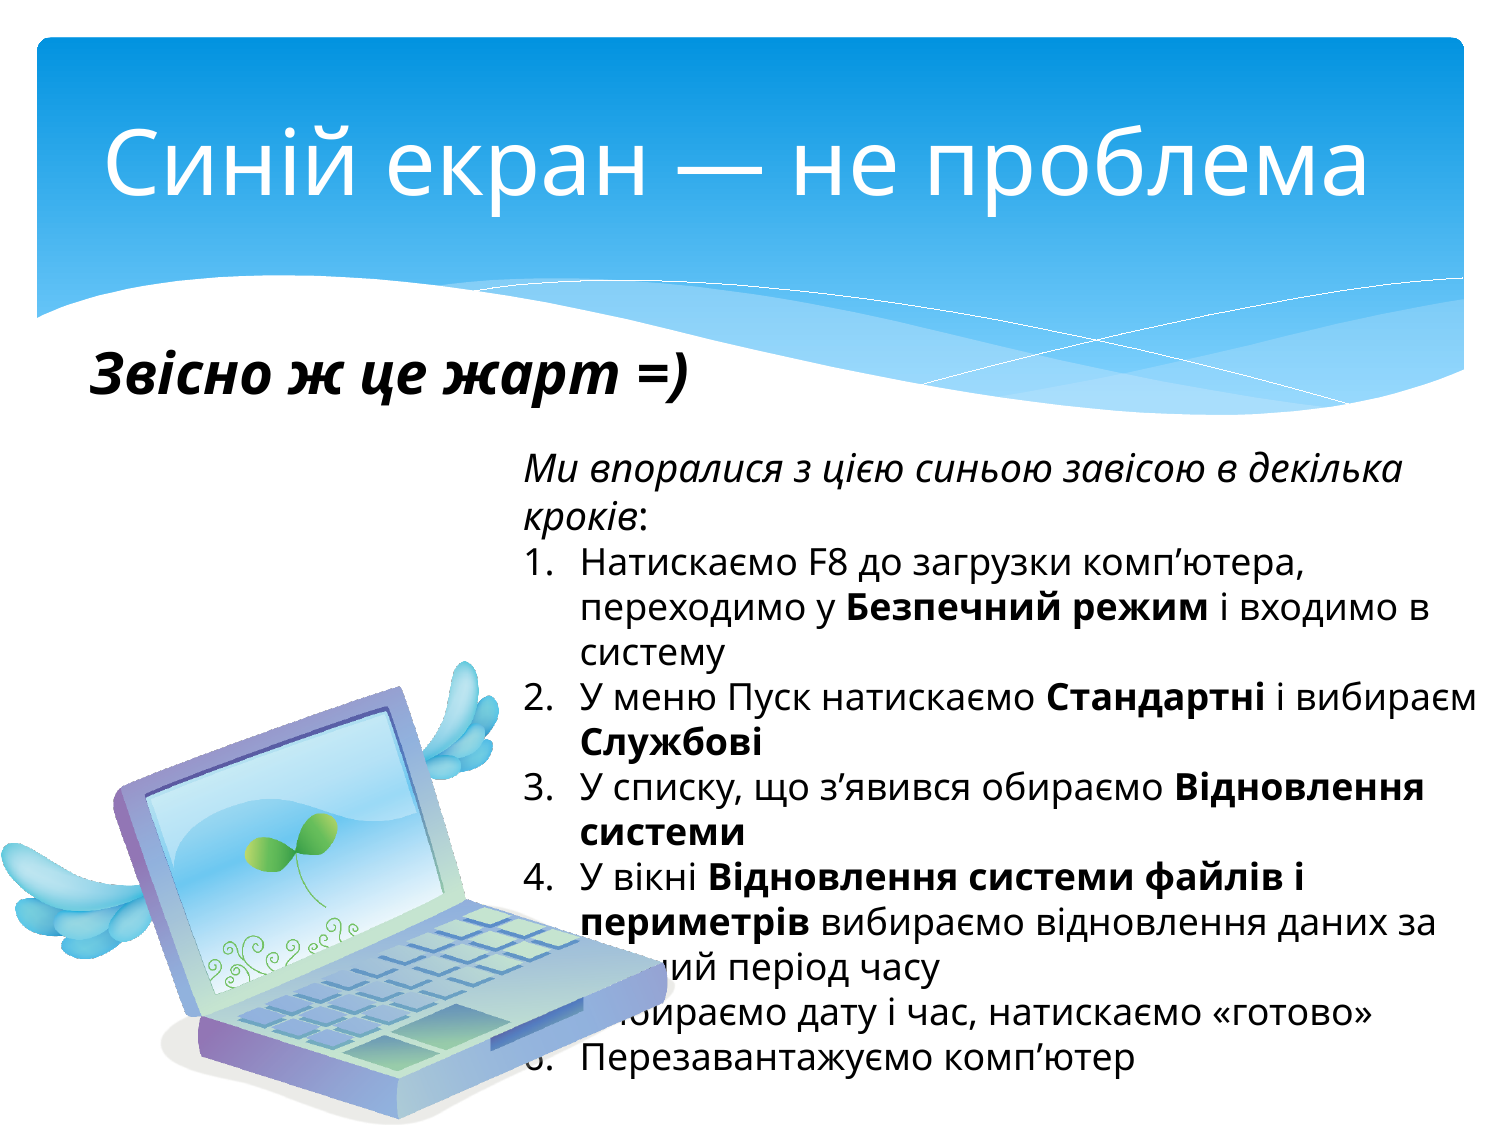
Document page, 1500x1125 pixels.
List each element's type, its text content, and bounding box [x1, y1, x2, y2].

text_box Звісно ж це жарт =) [74, 328, 785, 415]
title Синій екран — не проблема [75, 55, 1425, 261]
picture [1, 661, 676, 1125]
text_box Ми впоралися з цією синьою завісою в декілька кроків: Натискаємо F8 до загрузки комп’ютера, переходимо у Безпечний режим і входимо в систему У меню Пуск натискаємо Стандартні і вибираєм Службові У списку, що з’явився обираємо Відновлення системи У вікні Відновлення системи файлів і периметрів вибираємо відновлення даних за певний період часу Вибираємо дату і час, натискаємо «готово» Перезавантажуємо комп’ютер [508, 435, 1500, 1125]
